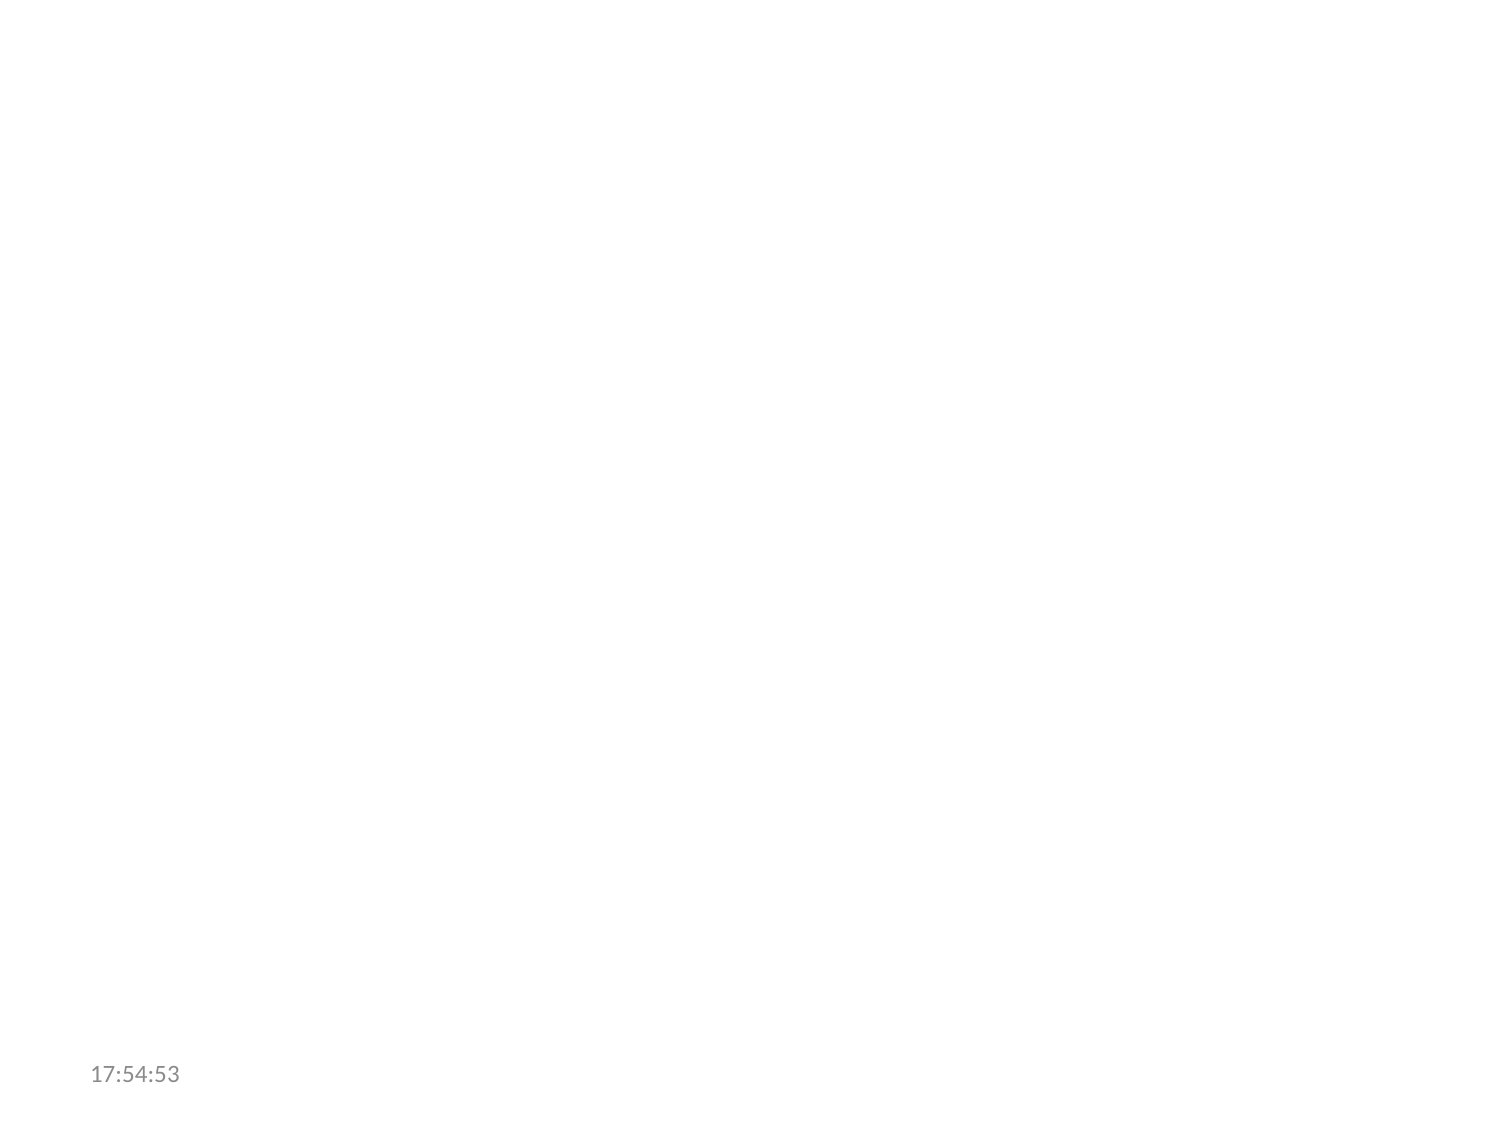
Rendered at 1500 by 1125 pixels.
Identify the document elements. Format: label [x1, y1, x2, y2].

slide_number [75, 1042, 425, 1103]
